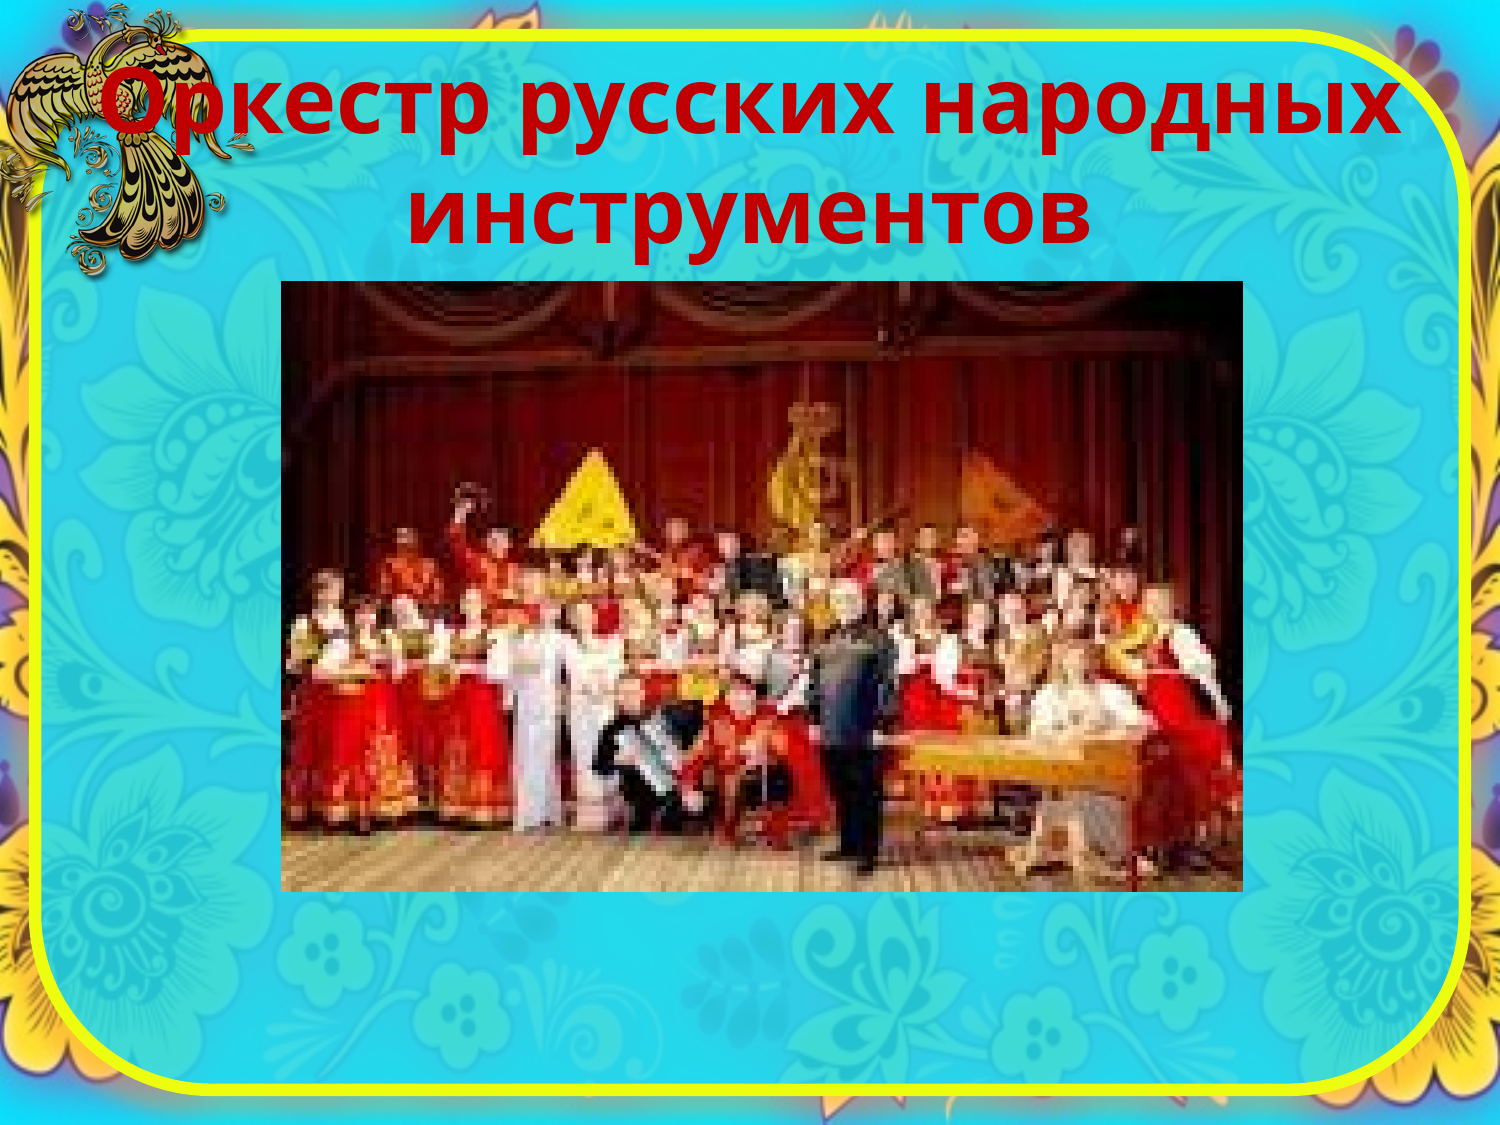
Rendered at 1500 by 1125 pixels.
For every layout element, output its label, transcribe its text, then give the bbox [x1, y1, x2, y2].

title Оркестр русских народных инструментов [74, 44, 1426, 259]
picture [0, 0, 1500, 1125]
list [280, 280, 1243, 892]
